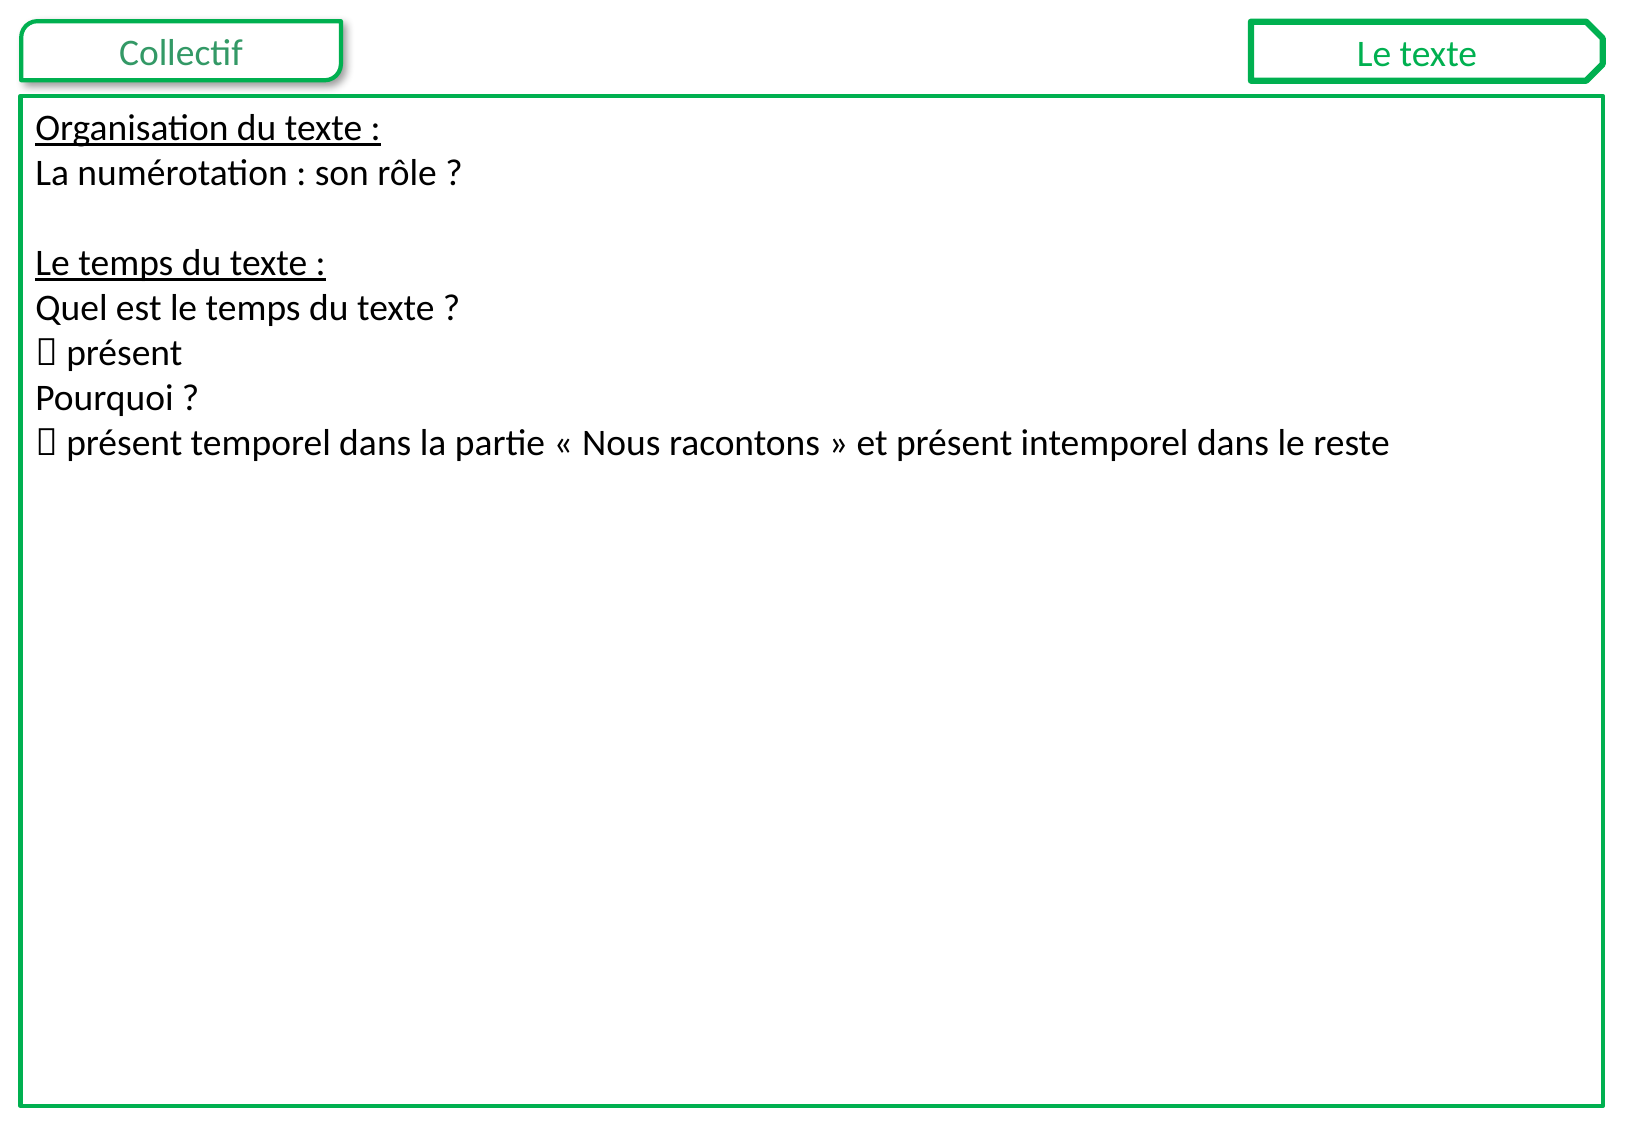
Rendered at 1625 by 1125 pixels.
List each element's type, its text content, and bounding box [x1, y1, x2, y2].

list Le texte [1250, 21, 1584, 81]
list Organisation du texte : La numérotation : son rôle ? Le temps du texte : Quel est le temps du texte ?  présent Pourquoi ?  présent temporel dans la partie « Nous racontons » et présent intemporel dans le reste [18, 94, 1605, 1108]
